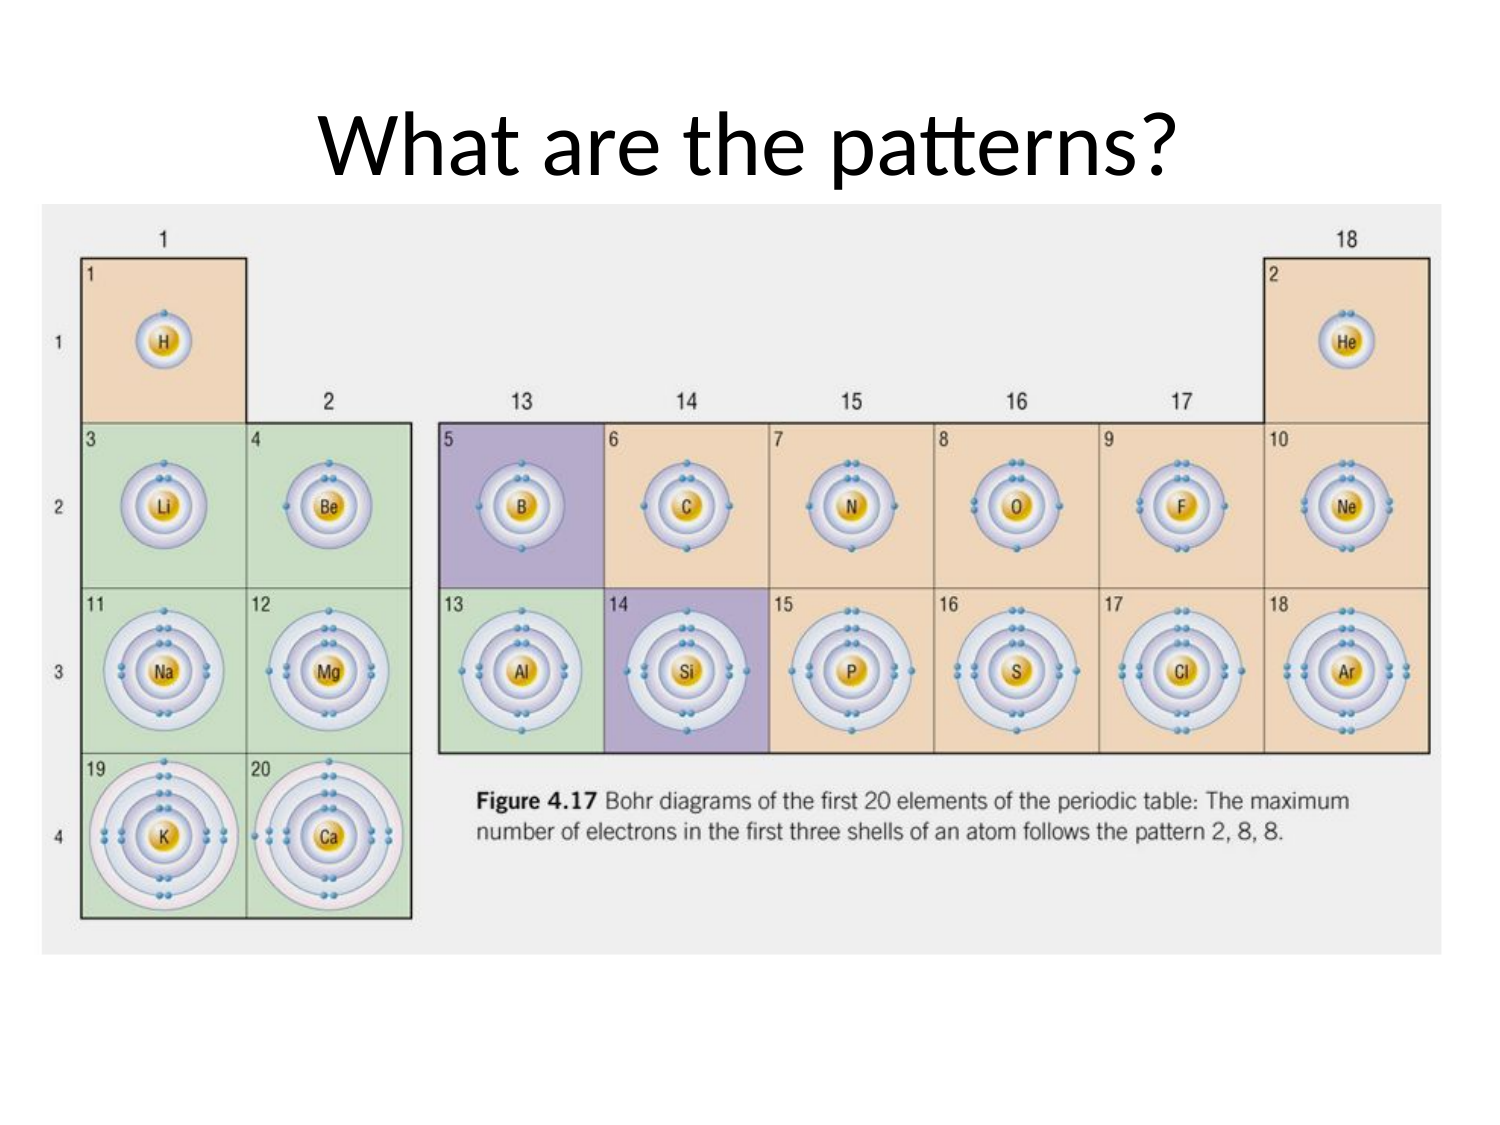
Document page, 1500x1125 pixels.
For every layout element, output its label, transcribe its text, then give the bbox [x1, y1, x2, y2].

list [21, 203, 1478, 1081]
title What are the patterns? [75, 45, 1425, 202]
